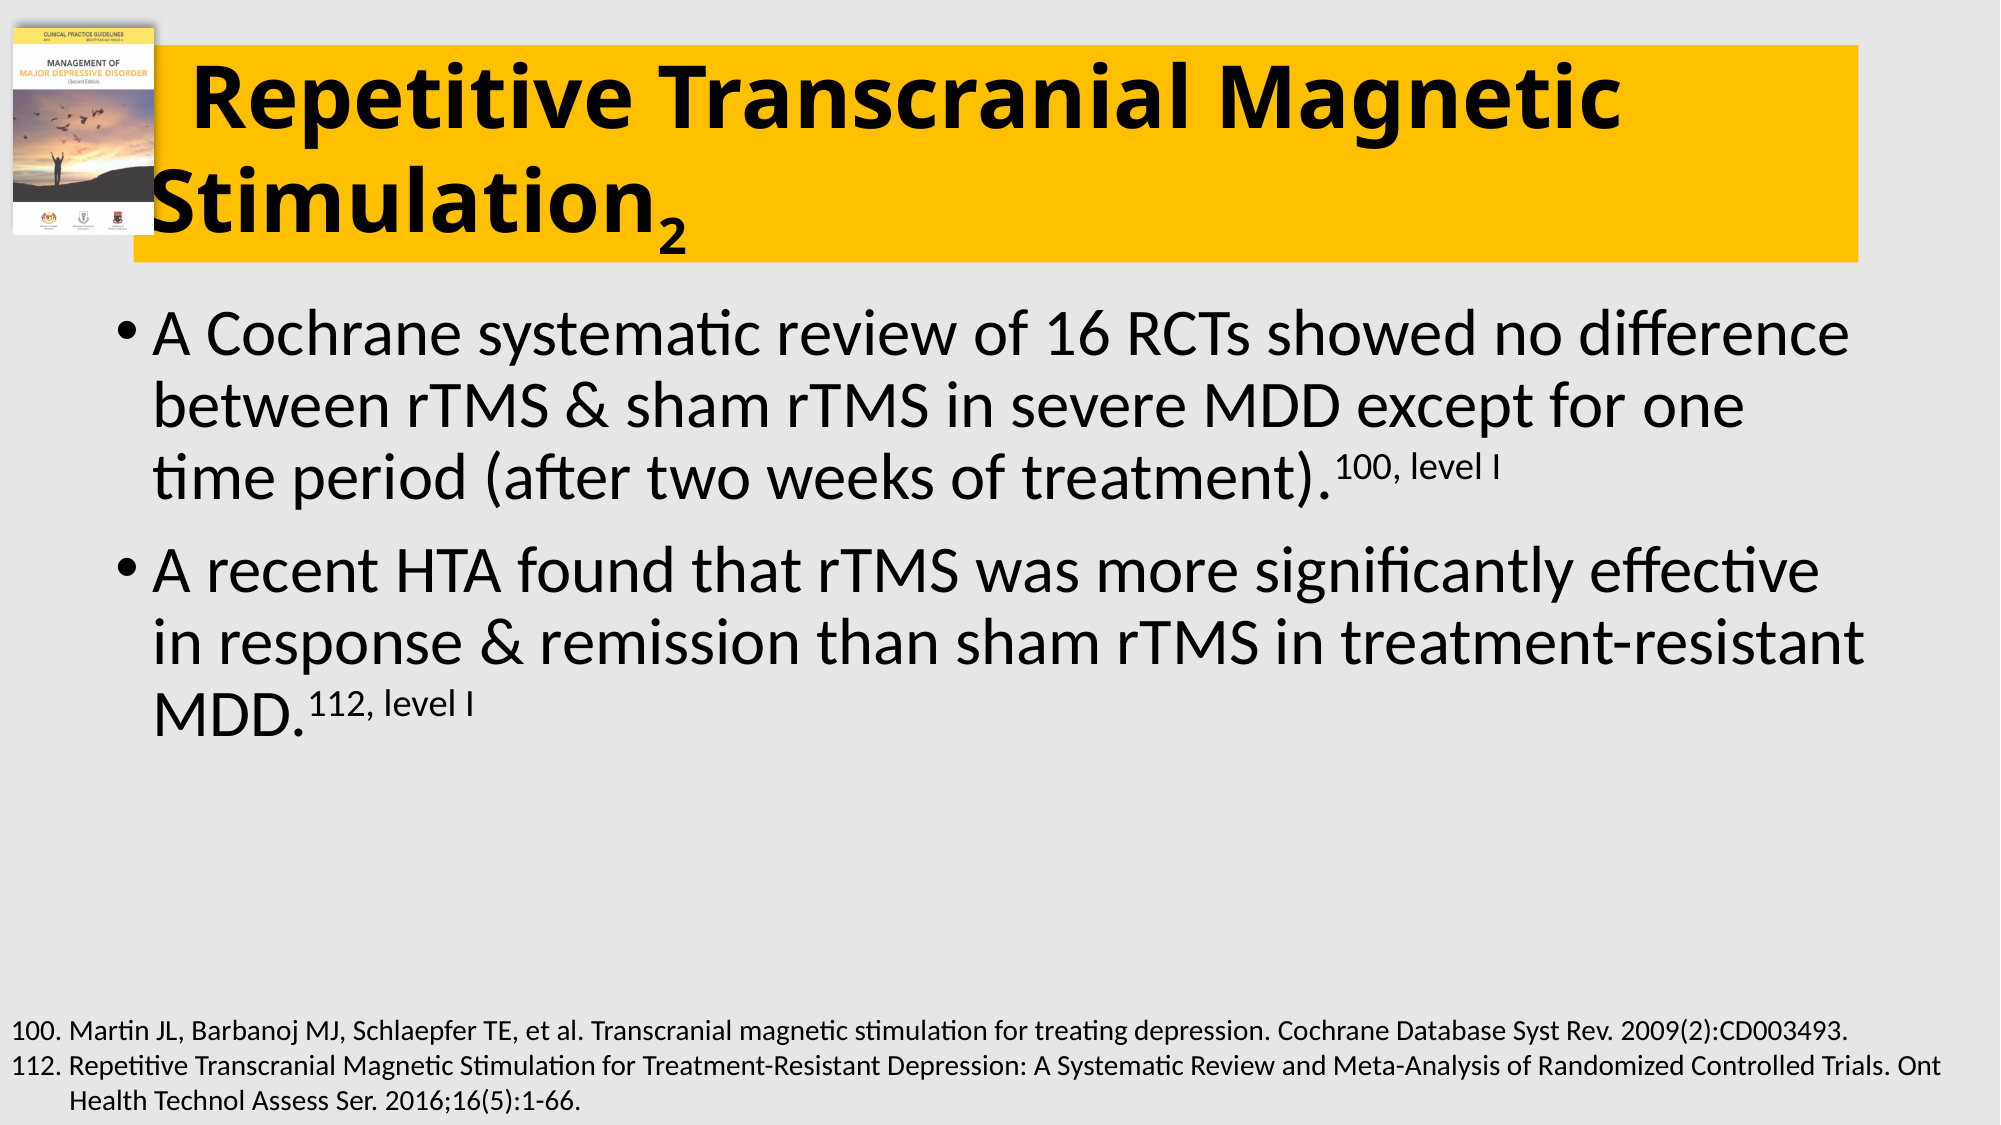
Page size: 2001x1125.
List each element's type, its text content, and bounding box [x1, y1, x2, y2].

list A Cochrane systematic review of 16 RCTs showed no difference between rTMS & sham rTMS in severe MDD except for one time period (after two weeks of treatment).100, level I A recent HTA found that rTMS was more significantly effective in response & remission than sham rTMS in treatment-resistant MDD.112, level I [100, 290, 1892, 839]
picture [13, 28, 154, 235]
text_box 100. Martin JL, Barbanoj MJ, Schlaepfer TE, et al. Transcranial magnetic stimulation for treating depression. Cochrane Database Syst Rev. 2009(2):CD003493. 112. Repetitive Transcranial Magnetic Stimulation for Treatment-Resistant Depression: A Systematic Review and Meta-Analysis of Randomized Controlled Trials. Ont Health Technol Assess Ser. 2016;16(5):1-66. [0, 1003, 1997, 1124]
title Repetitive Transcranial Magnetic Stimulation2 [133, 45, 1859, 263]
